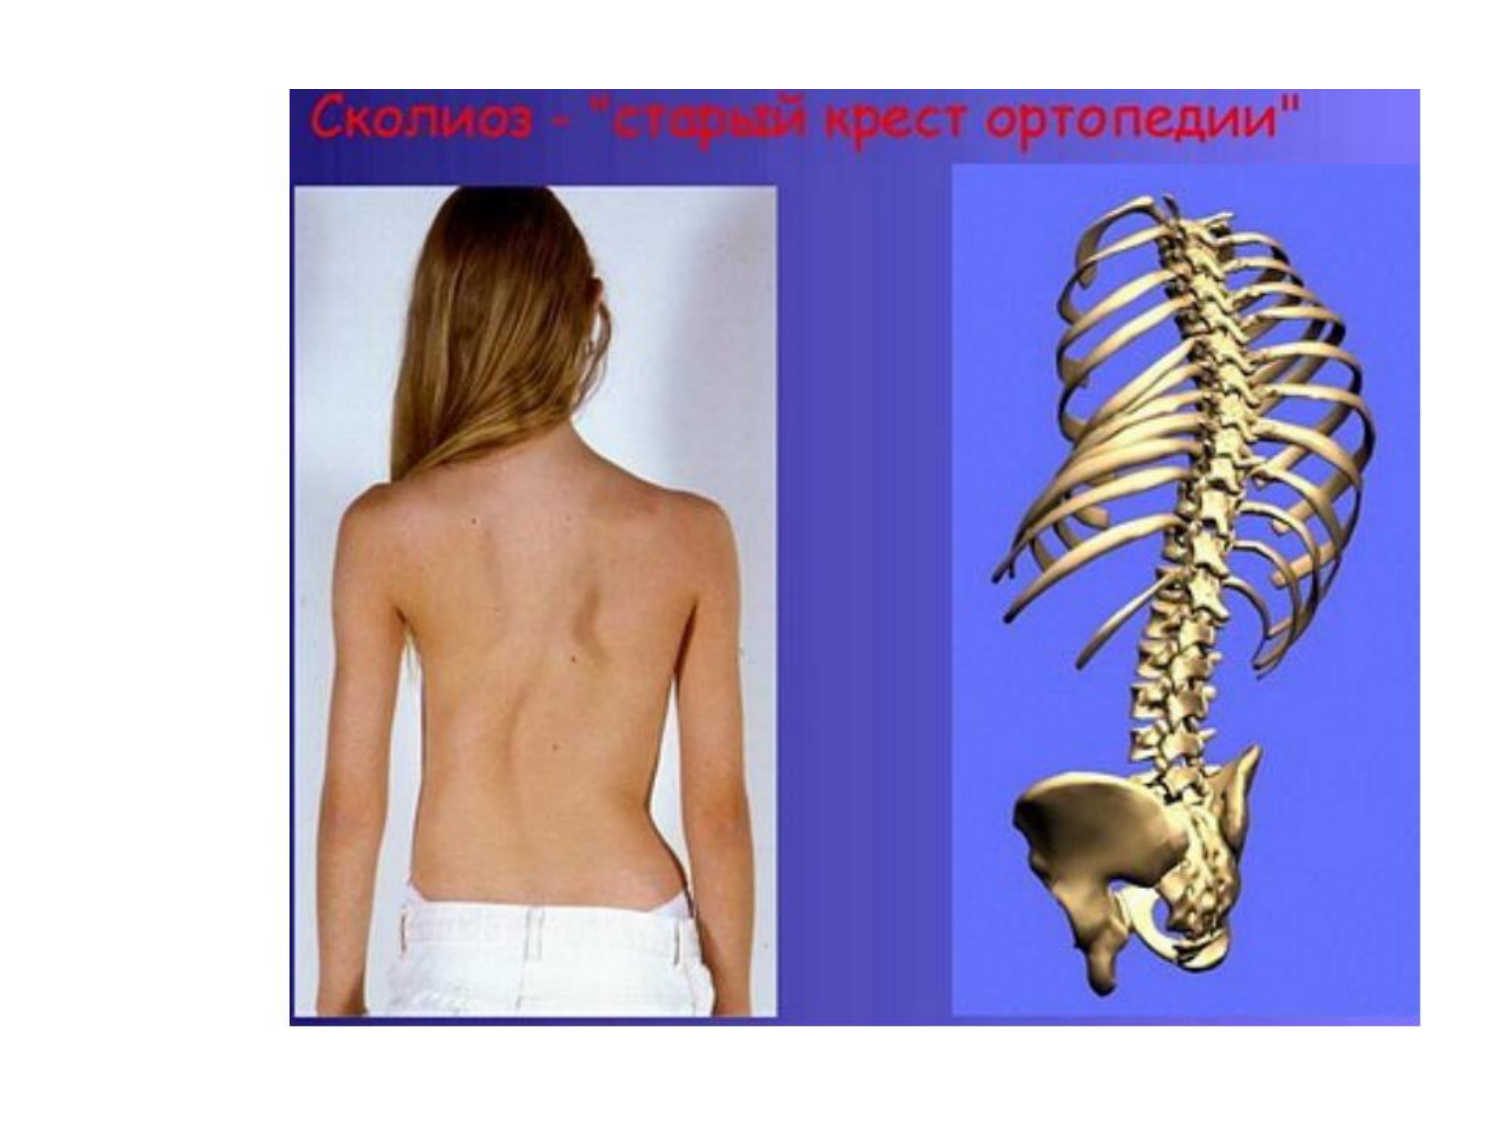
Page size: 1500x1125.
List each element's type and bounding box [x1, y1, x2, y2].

picture [170, 89, 1422, 1028]
